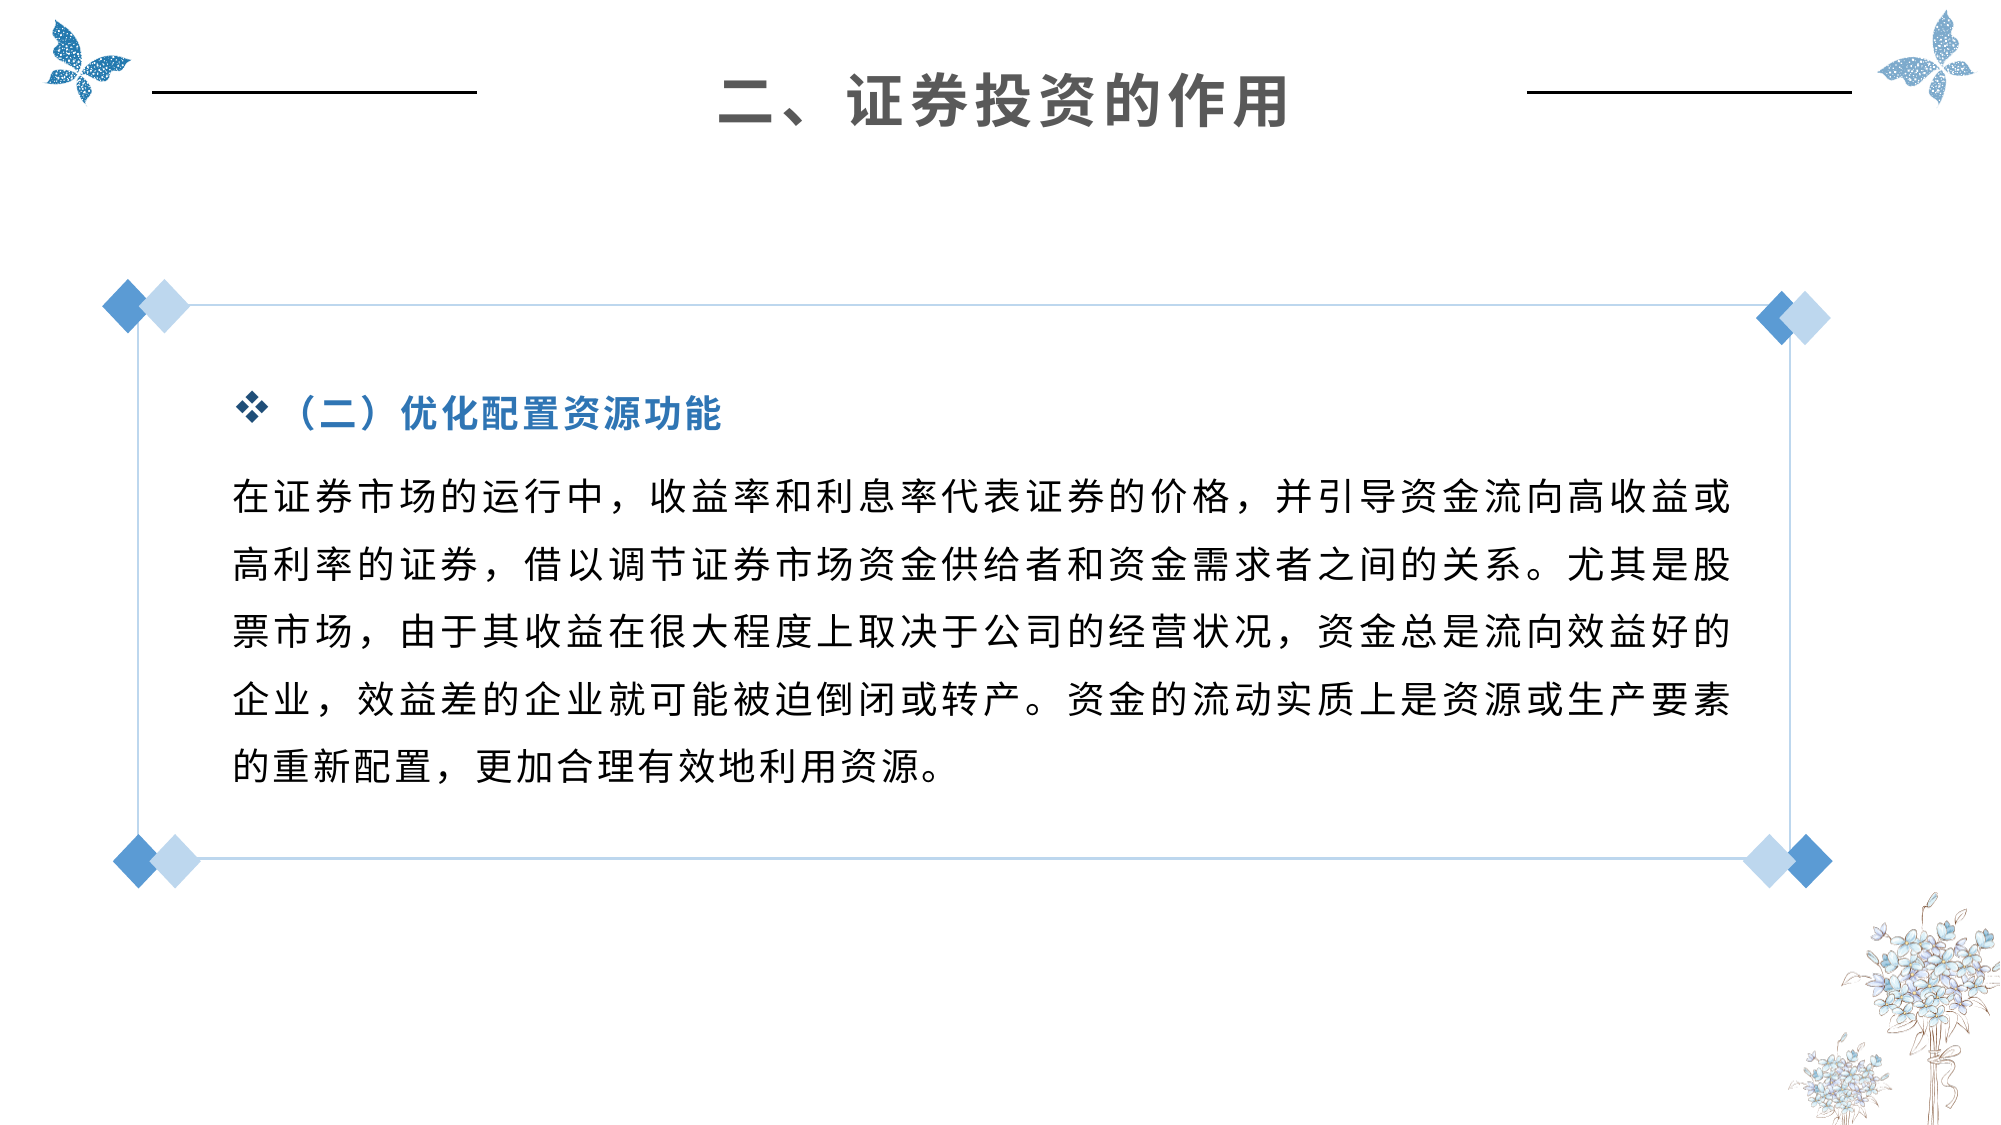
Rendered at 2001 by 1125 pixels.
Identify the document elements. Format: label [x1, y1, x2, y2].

text_box [102, 278, 1833, 889]
text_box [151, 55, 1852, 142]
picture [1788, 892, 2000, 1125]
